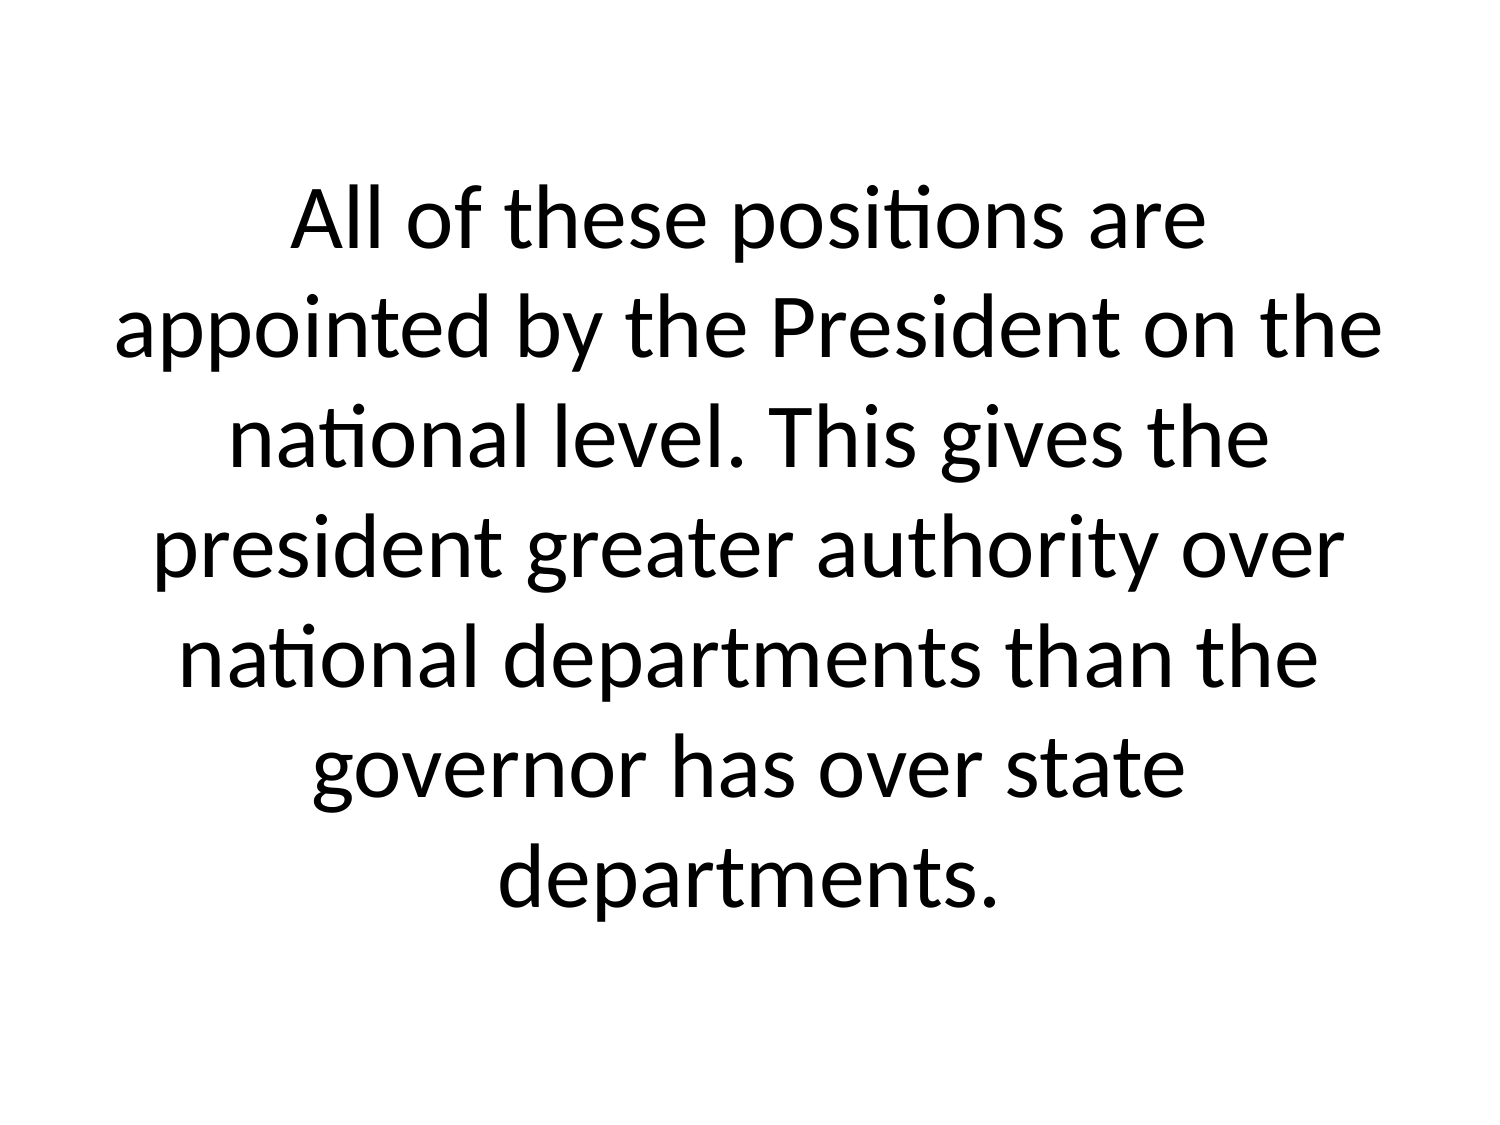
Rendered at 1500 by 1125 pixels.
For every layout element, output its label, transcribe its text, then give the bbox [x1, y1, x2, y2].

title All of these positions are appointed by the President on the national level. This gives the president greater authority over national departments than the governor has over state departments. [74, 44, 1426, 1038]
